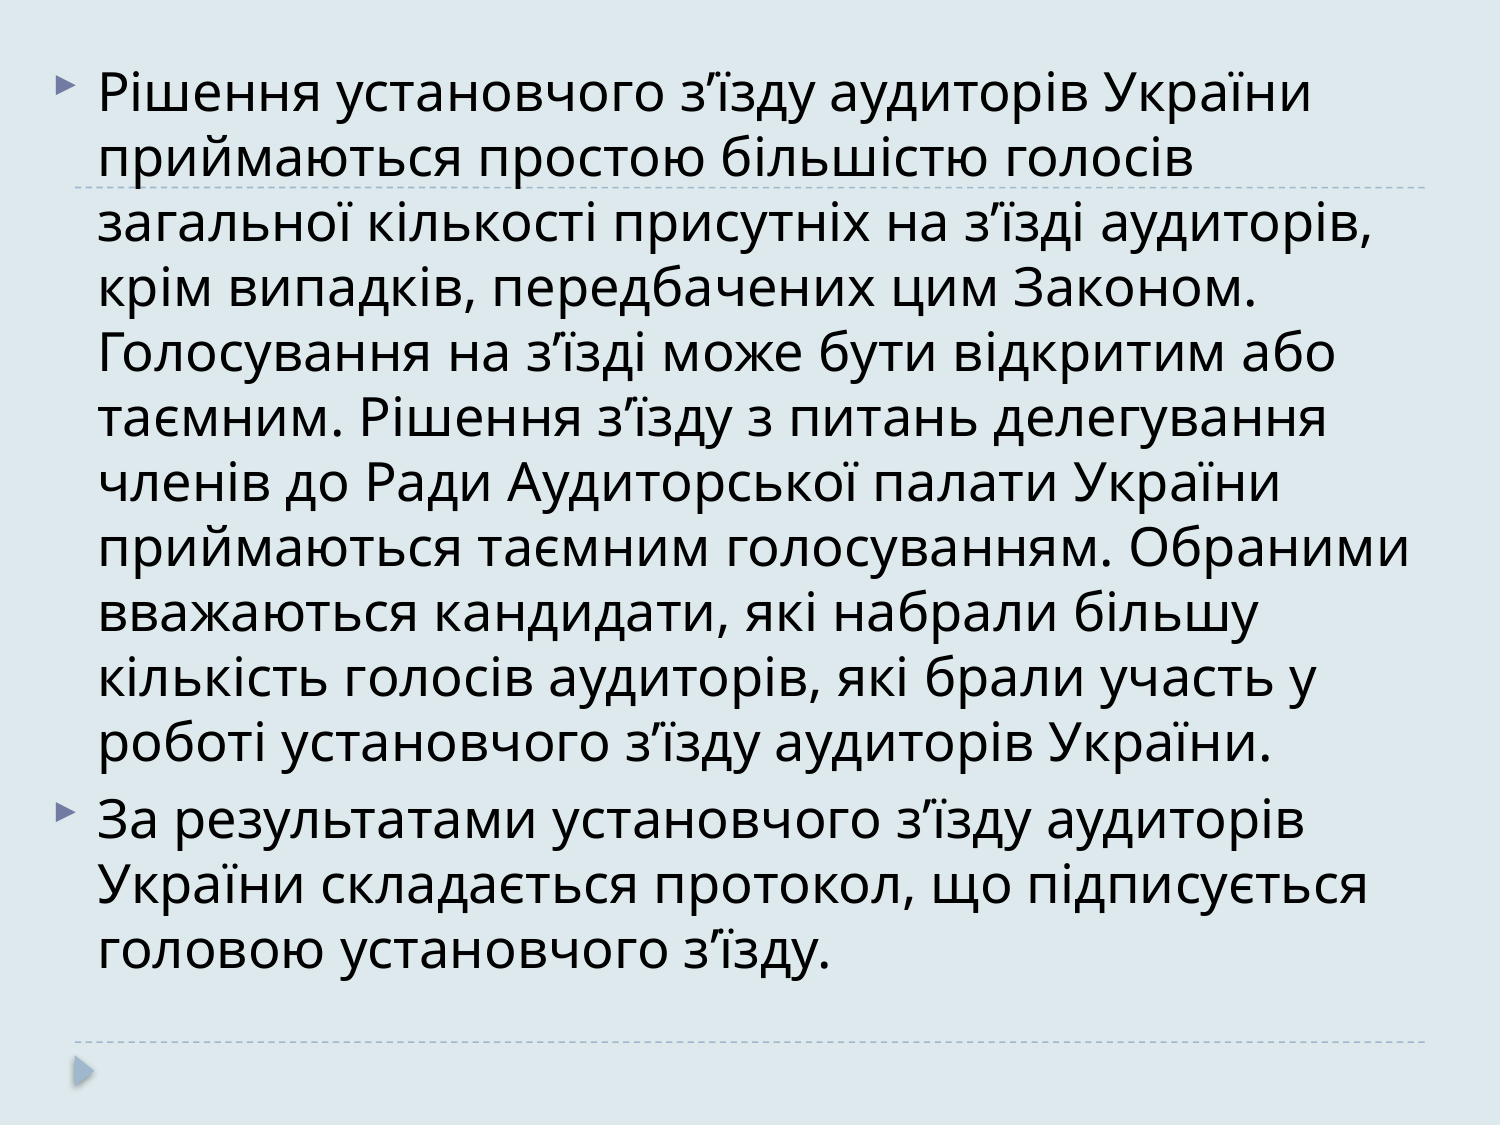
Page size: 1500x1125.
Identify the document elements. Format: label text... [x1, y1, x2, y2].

list Рішення установчого з’їзду аудиторів України приймаються простою більшістю голосів загальної кількості присутніх на з’їзді аудиторів, крім випадків, передбачених цим Законом. Голосування на з’їзді може бути відкритим або таємним. Рішення з’їзду з питань делегування членів до Ради Аудиторської палати України приймаються таємним голосуванням. Обраними вважаються кандидати, які набрали більшу кількість голосів аудиторів, які брали участь у роботі установчого з’їзду аудиторів України. За результатами установчого з’їзду аудиторів України складається протокол, що підписується головою установчого з’їзду. [37, 50, 1450, 1075]
